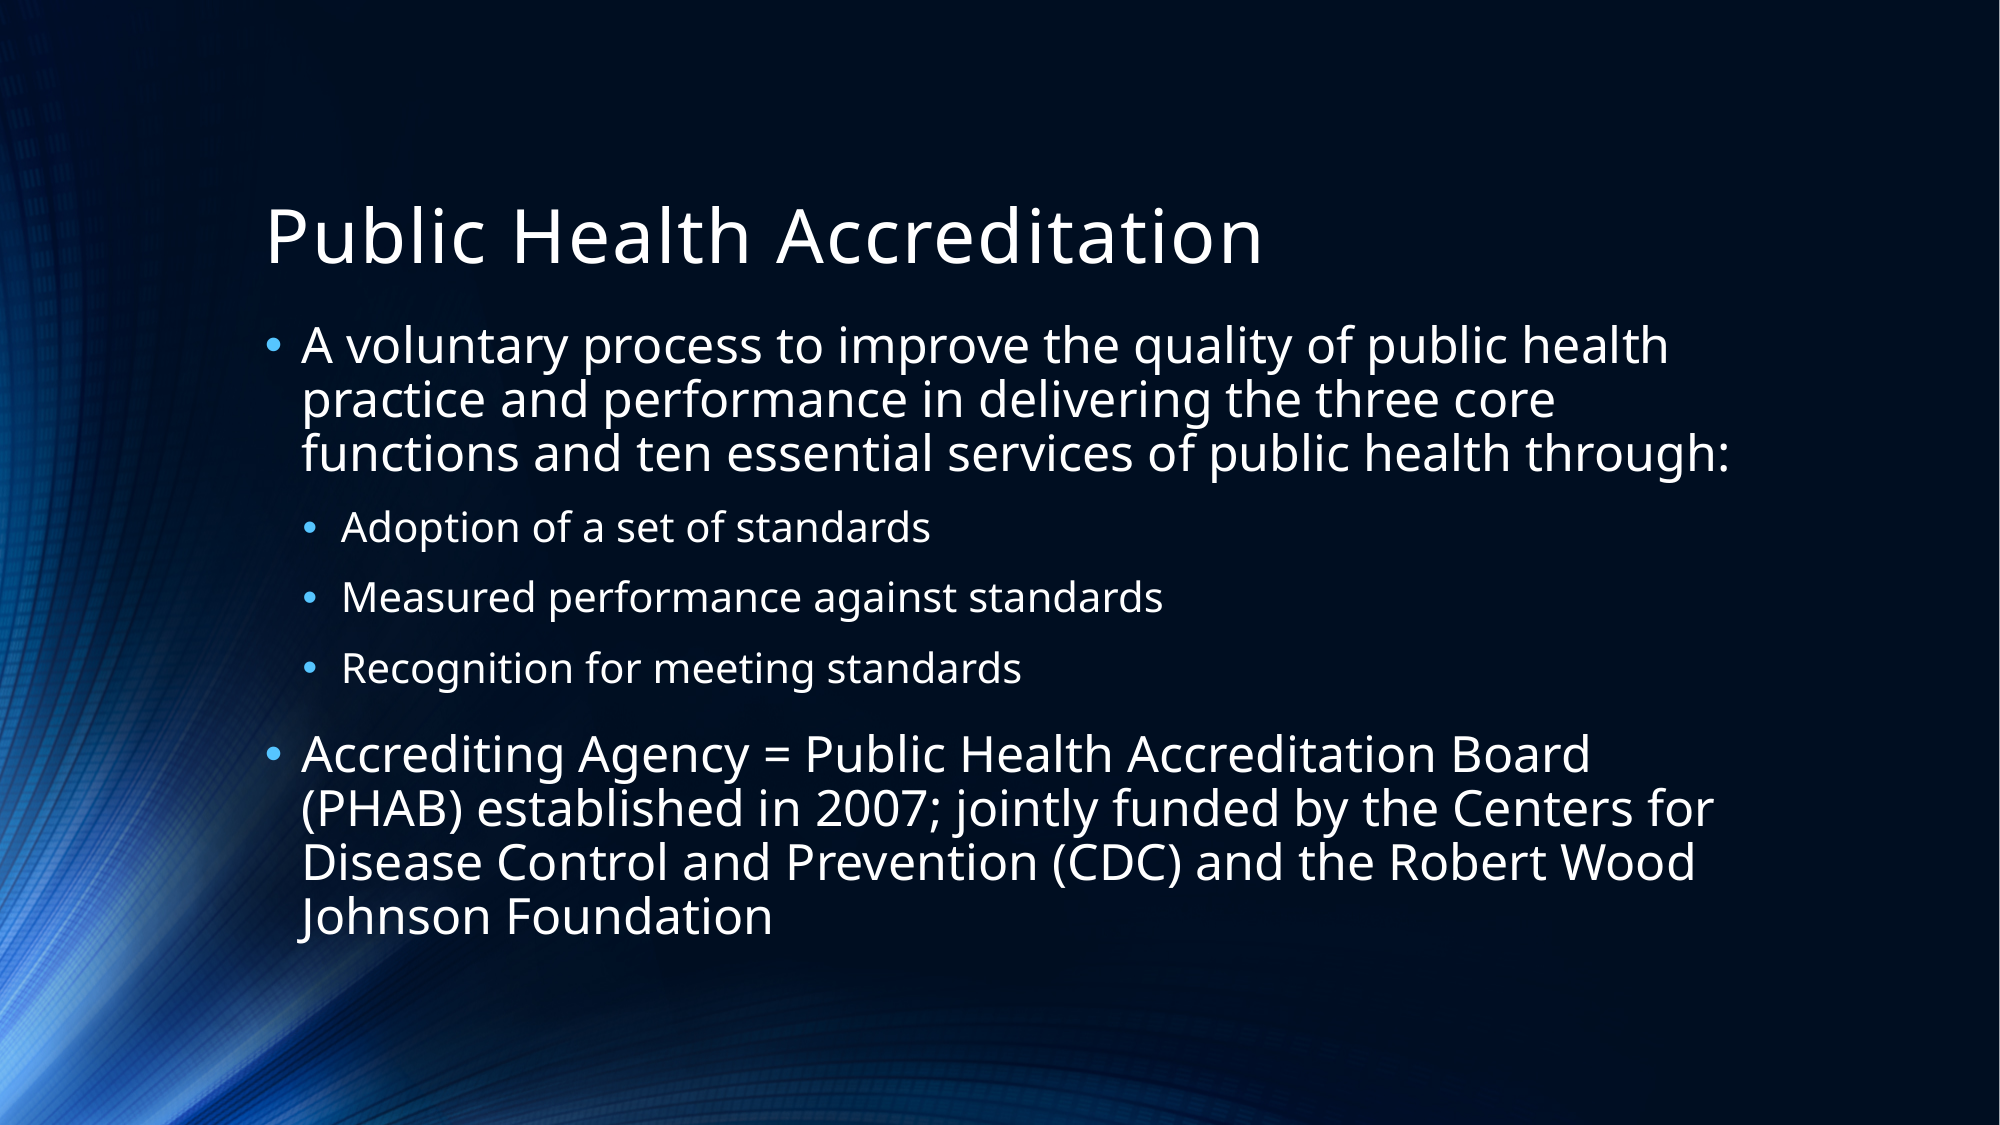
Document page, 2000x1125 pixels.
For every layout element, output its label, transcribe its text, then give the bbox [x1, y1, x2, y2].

title Public Health Accreditation [249, 62, 1750, 288]
picture [0, 0, 2000, 1125]
list A voluntary process to improve the quality of public health practice and performance in delivering the three core functions and ten essential services of public health through: Adoption of a set of standards Measured performance against standards Recognition for meeting standards Accrediting Agency = Public Health Accreditation Board (PHAB) established in 2007; jointly funded by the Centers for Disease Control and Prevention (CDC) and the Robert Wood Johnson Foundation [249, 312, 1749, 988]
